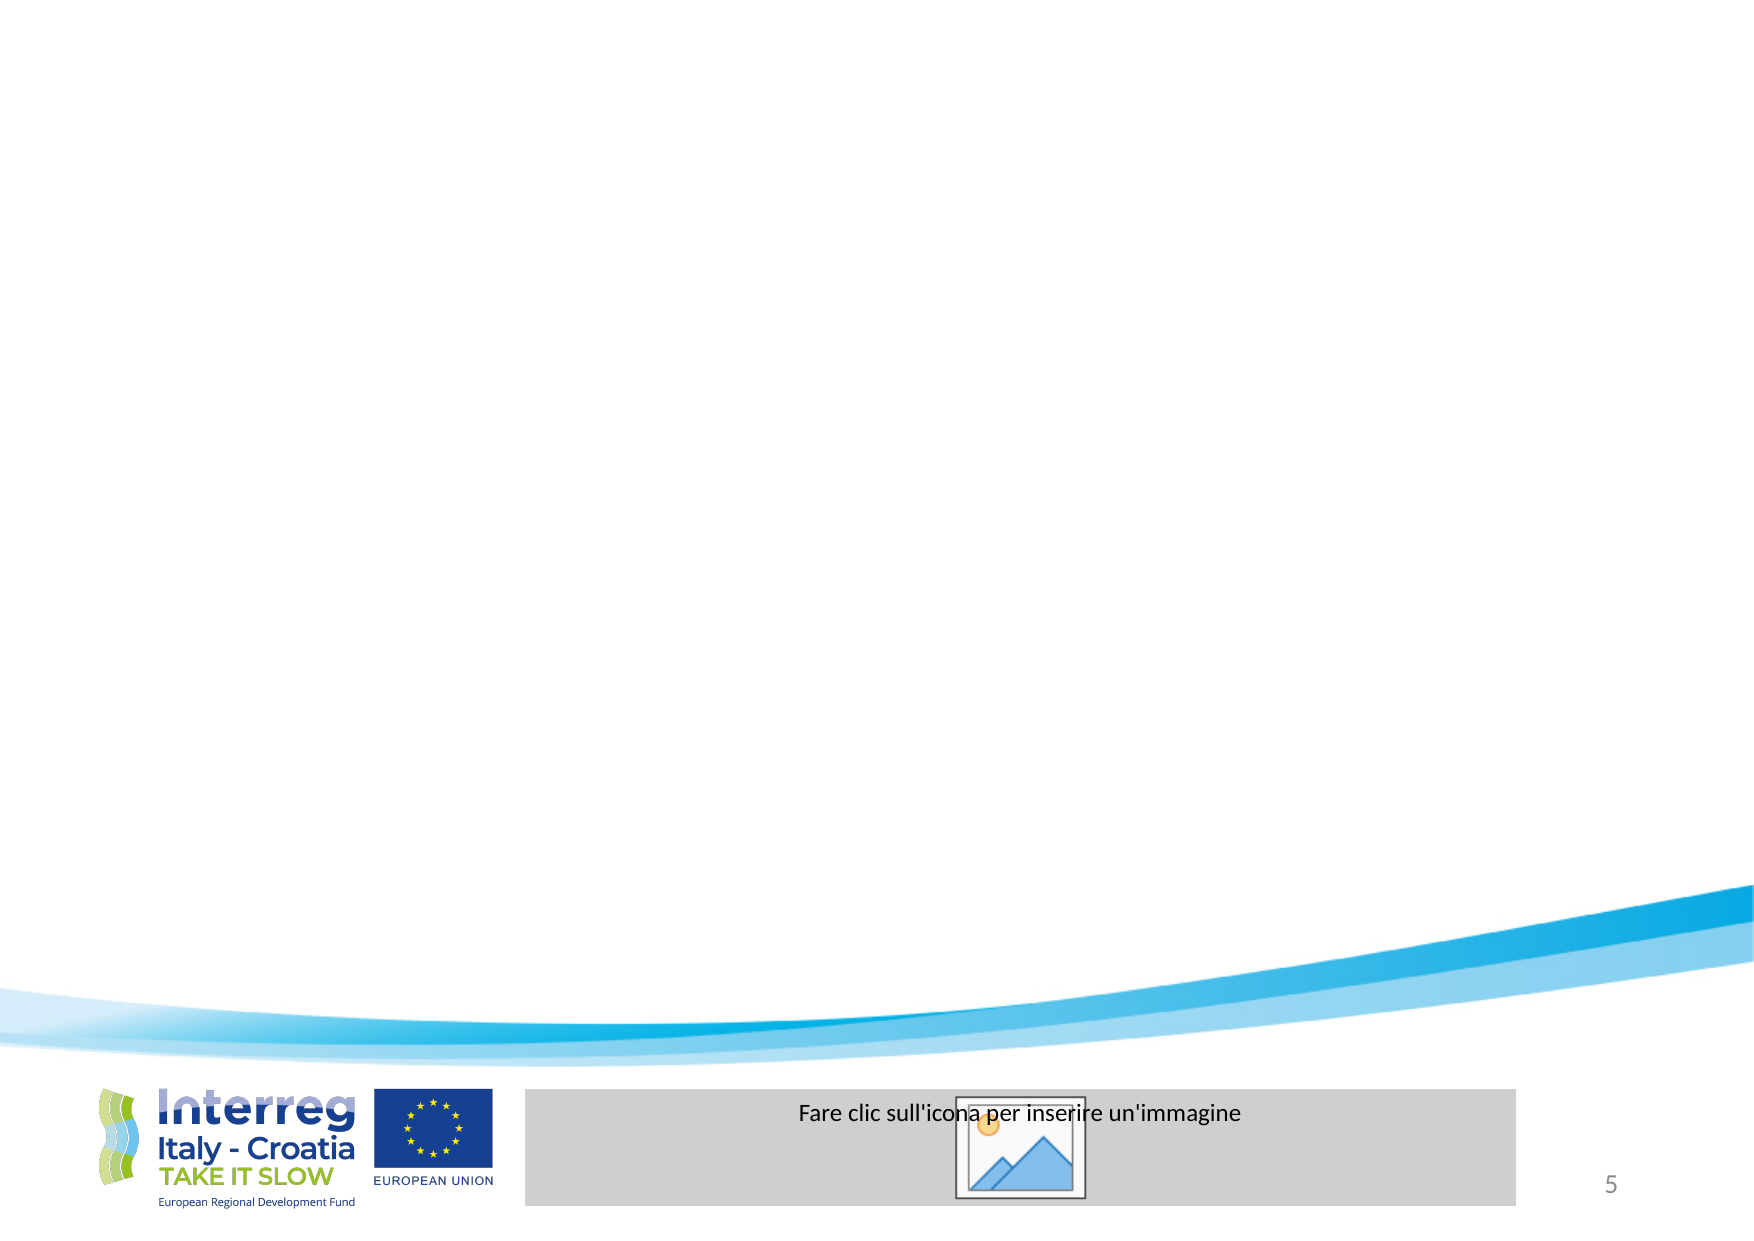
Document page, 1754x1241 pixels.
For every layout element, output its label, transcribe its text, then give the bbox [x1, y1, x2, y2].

picture [0, 884, 1754, 1219]
slide_number 5 [1526, 1149, 1634, 1216]
